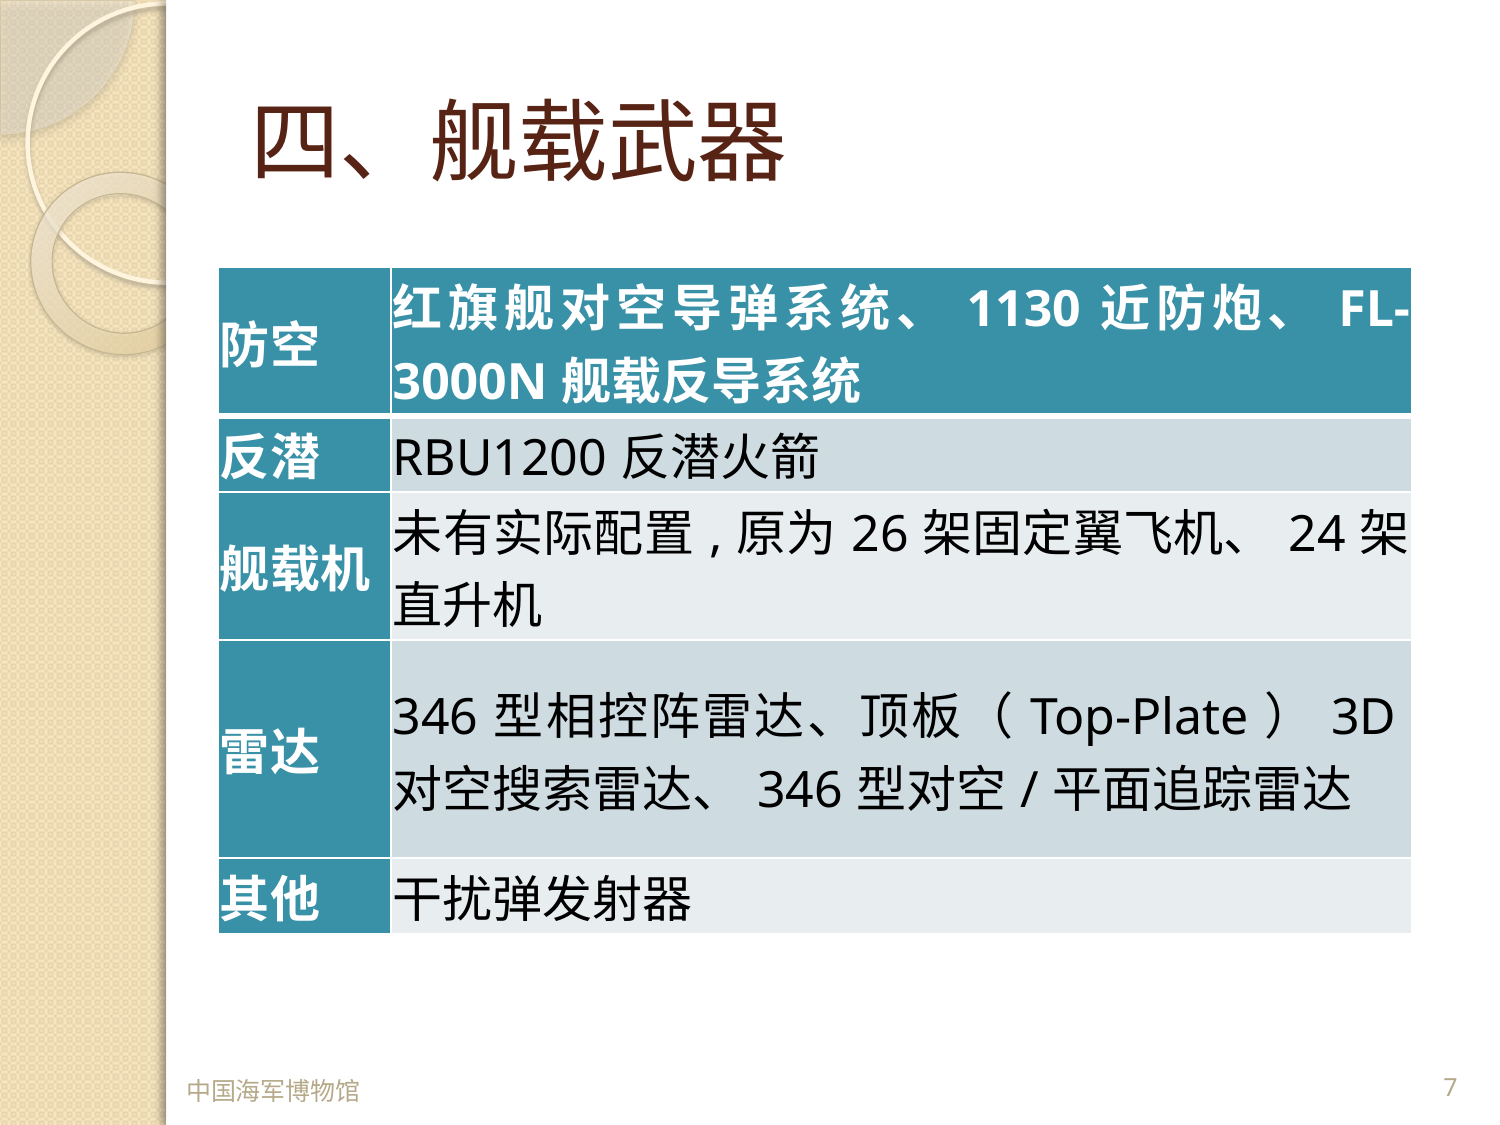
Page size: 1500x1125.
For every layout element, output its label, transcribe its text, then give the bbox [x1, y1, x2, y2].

table_cell 干扰弹发射器 [392, 859, 1411, 933]
table_cell 雷达 [219, 641, 390, 857]
title 四、舰载武器 [235, 45, 1466, 233]
slide_number 7 [1413, 1034, 1488, 1113]
table_cell 舰载机 [219, 493, 390, 639]
table_header 红旗舰对空导弹系统、1130近防炮、FL-3000N舰载反导系统 [392, 268, 1411, 413]
table_cell RBU1200反潜火箭 [392, 419, 1411, 491]
table_cell 未有实际配置,原为26架固定翼飞机、24架直升机 [392, 493, 1411, 639]
table_cell 其他 [219, 859, 390, 933]
table_cell 346型相控阵雷达、顶板（Top-Plate）3D对空搜索雷达、346型对空/平面追踪雷达 [392, 641, 1411, 857]
table_header 防空 [219, 268, 390, 413]
table_cell 反潜 [219, 419, 390, 491]
footer 中国海军博物馆 [171, 1034, 621, 1113]
